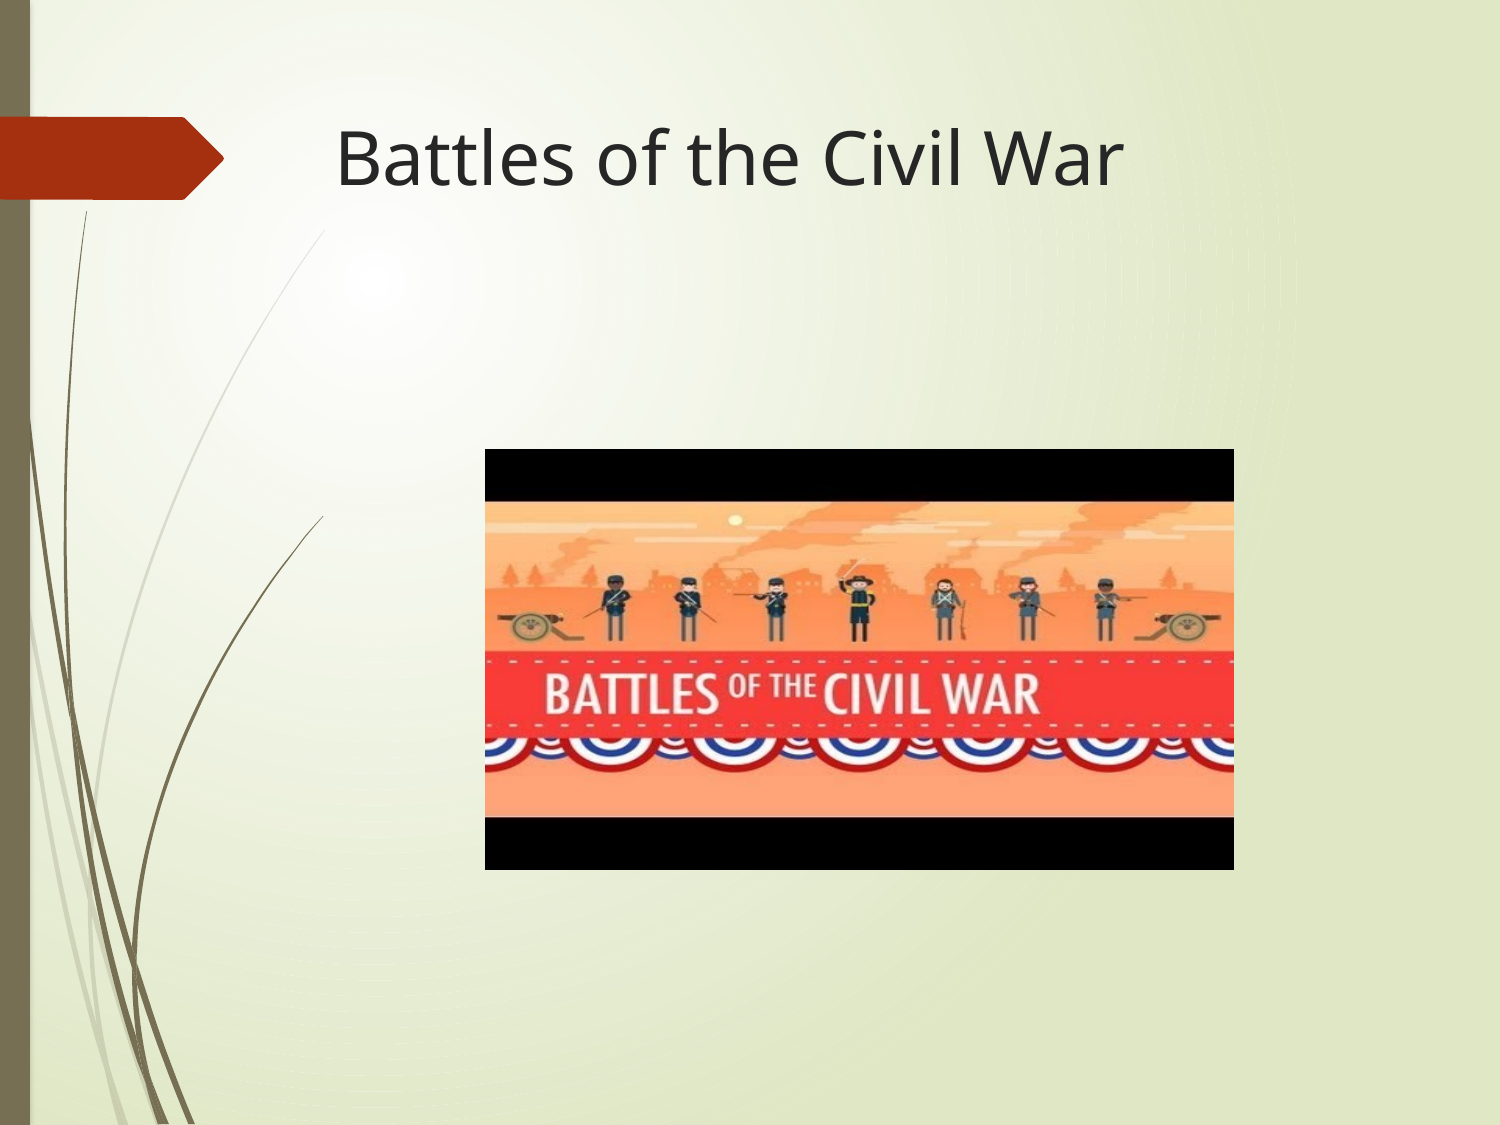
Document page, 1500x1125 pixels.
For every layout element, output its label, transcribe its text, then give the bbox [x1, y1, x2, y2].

title Battles of the Civil War [319, 102, 1400, 313]
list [484, 448, 1235, 871]
